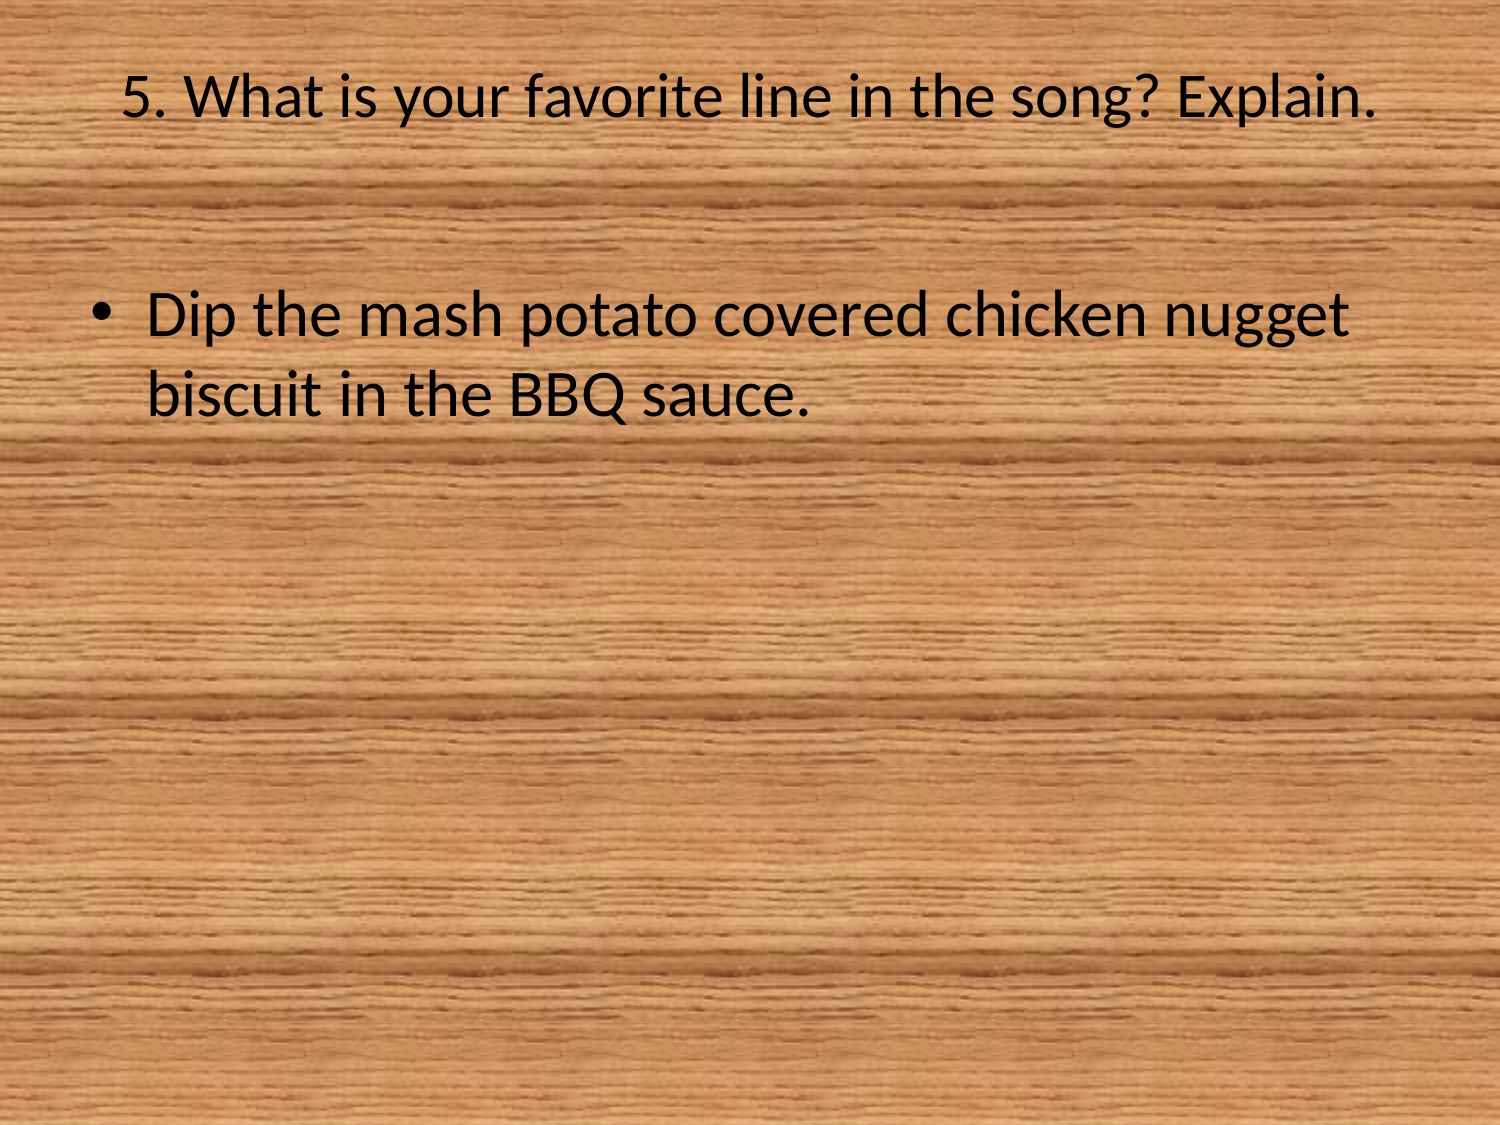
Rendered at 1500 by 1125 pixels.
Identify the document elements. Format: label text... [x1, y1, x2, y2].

picture [0, 0, 1500, 1125]
list Dip the mash potato covered chicken nugget biscuit in the BBQ sauce. [75, 262, 1425, 1005]
title 5. What is your favorite line in the song? Explain. [75, 45, 1425, 233]
